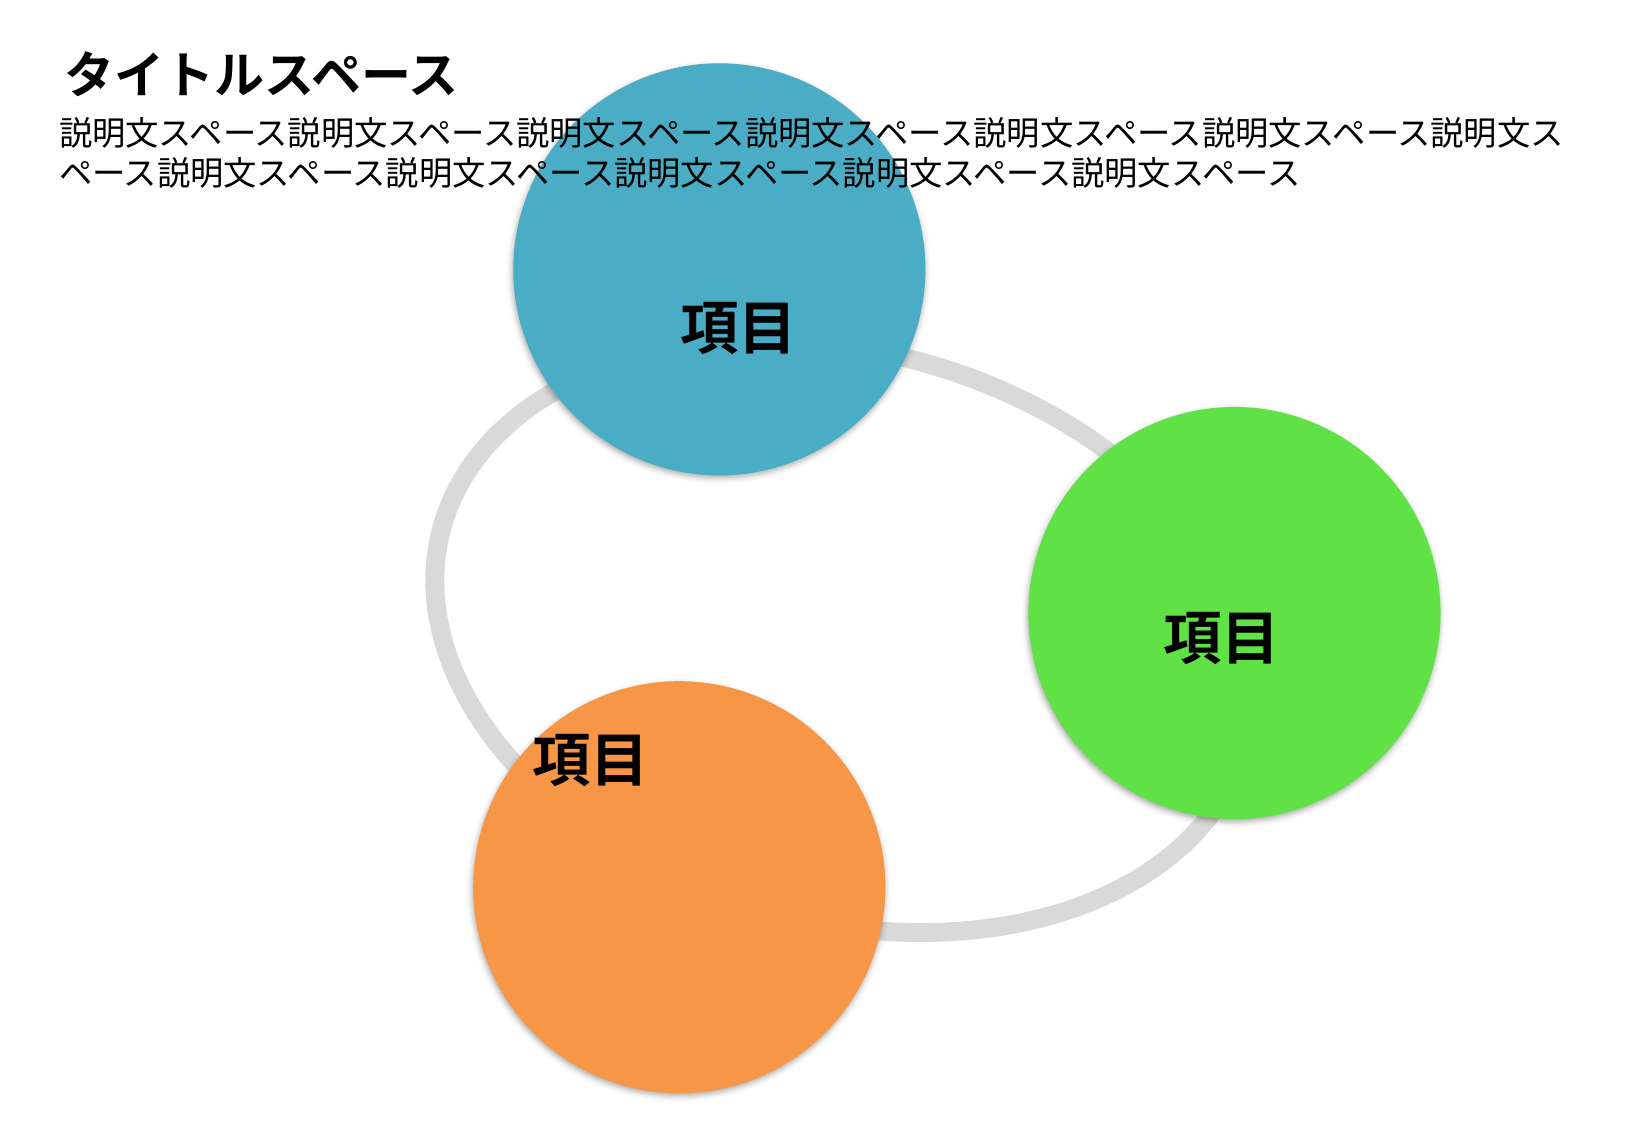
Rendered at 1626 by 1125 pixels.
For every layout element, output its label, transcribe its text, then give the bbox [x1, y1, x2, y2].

text_box 説明文スペース説明文スペース説明文スペース説明文スペース説明文スペース説明文スペース説明文スペース説明文スペース説明文スペース説明文スペース説明文スペース説明文スペース [44, 104, 317, 200]
text_box 説明文スペース説明文スペース説明文スペース説明文スペース説明文スペース説明文スペース説明文スペース説明文スペース説明文スペース説明文スペース説明文スペース説明文スペース [1360, 104, 1581, 200]
text_box タイトルスペース [49, 36, 320, 104]
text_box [322, 35, 1354, 985]
